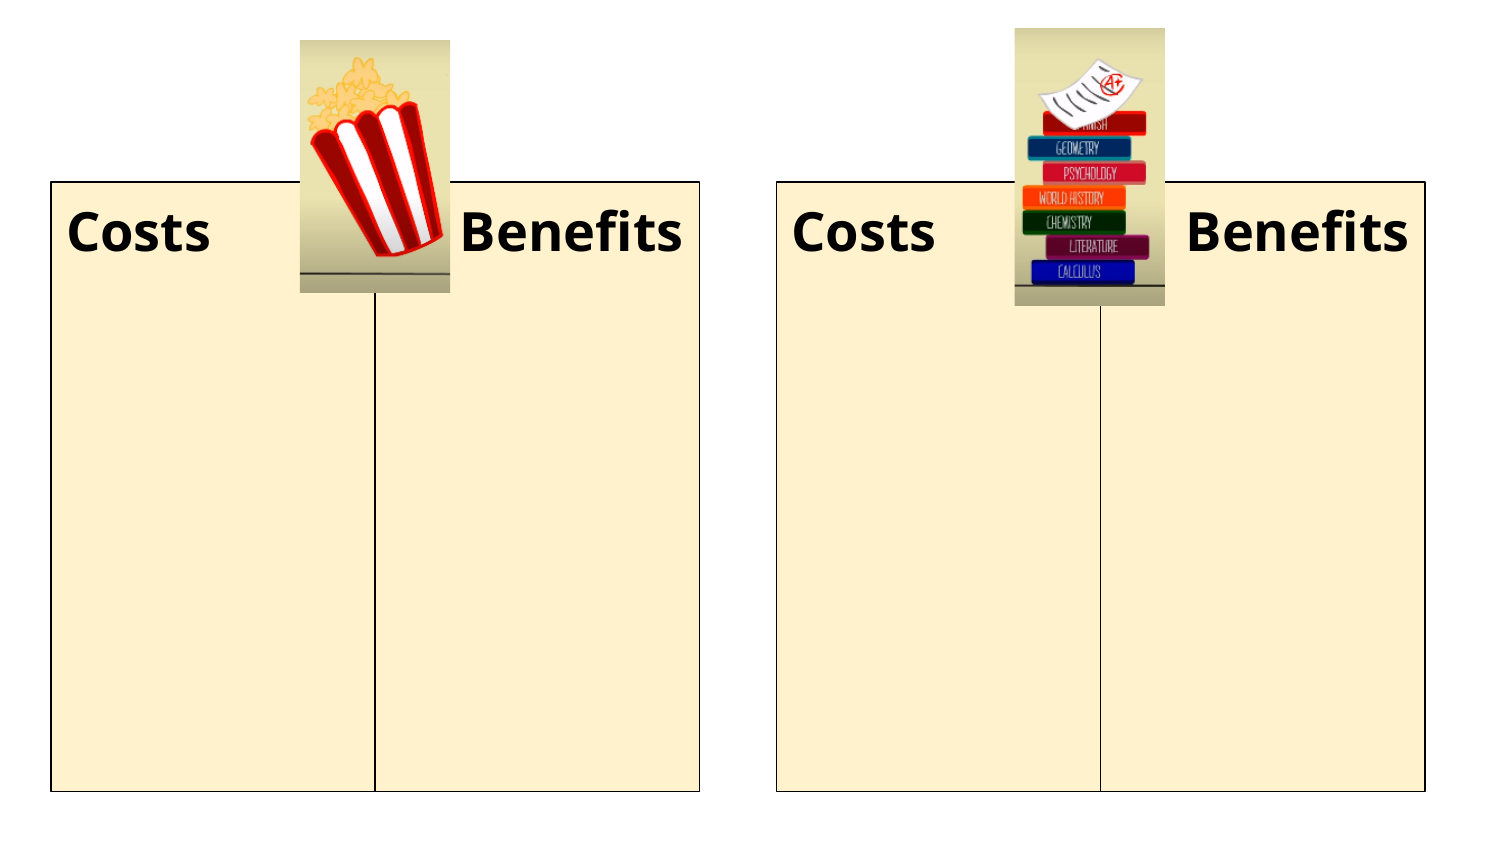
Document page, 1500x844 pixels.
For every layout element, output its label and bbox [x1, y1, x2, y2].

text_box [776, 181, 1425, 792]
text_box [50, 181, 700, 792]
picture [299, 40, 451, 294]
picture [1014, 28, 1166, 306]
